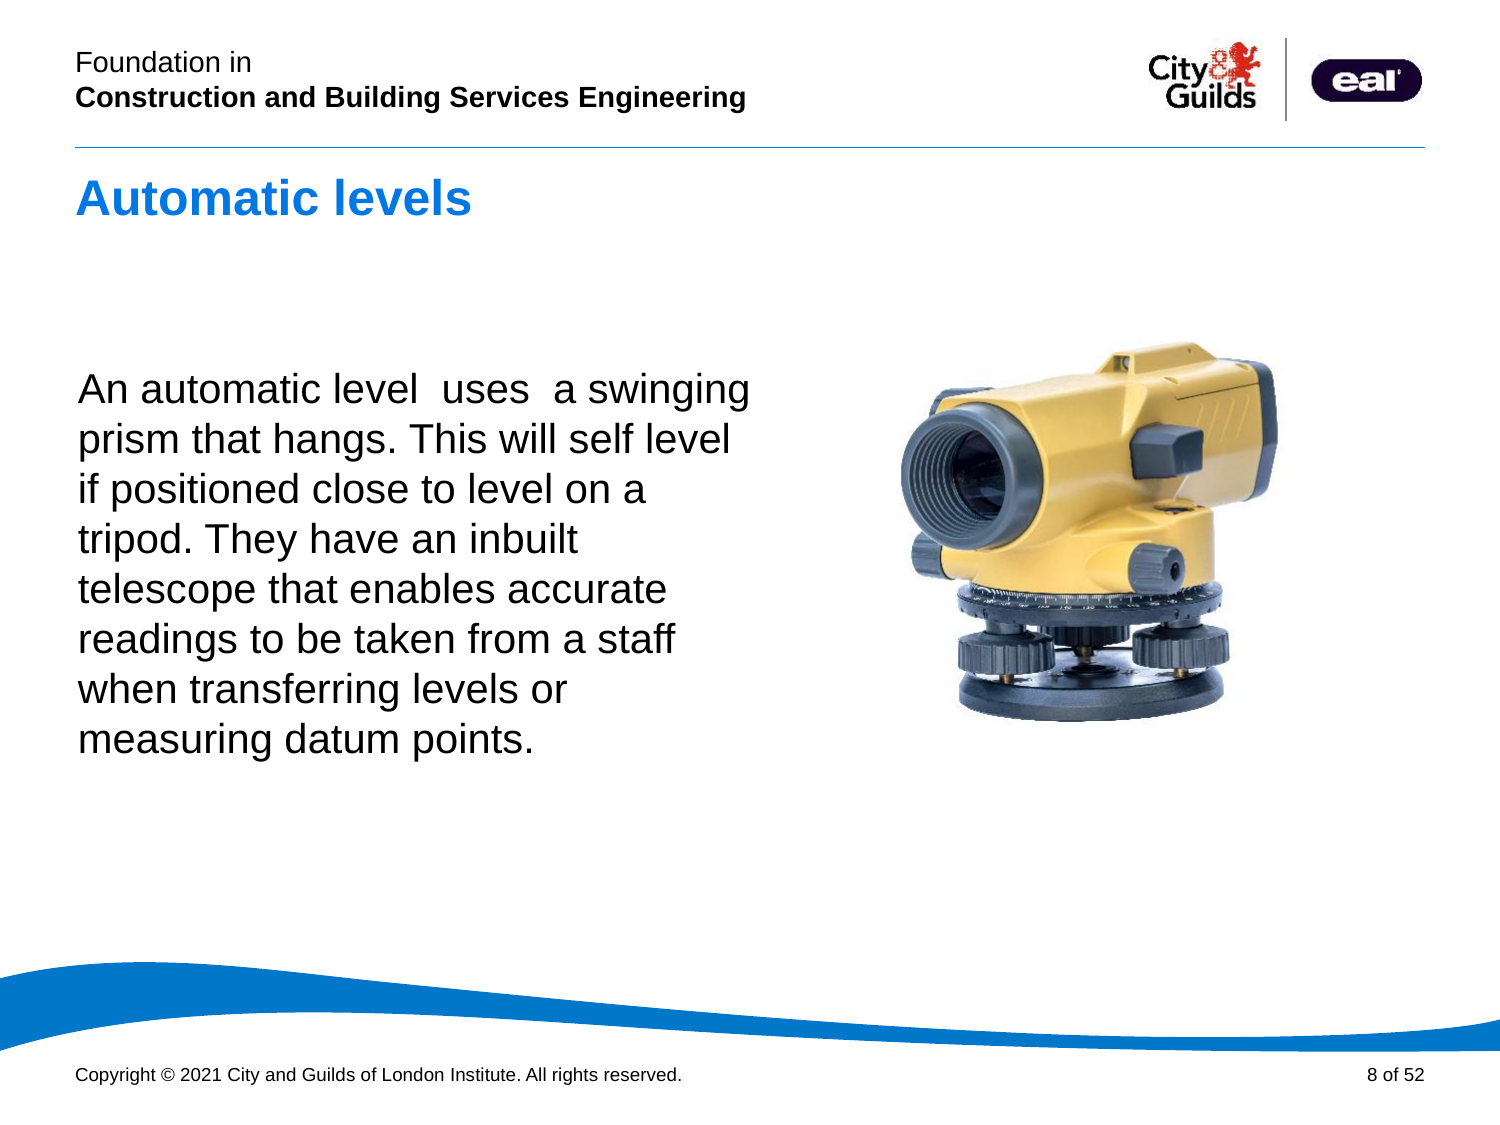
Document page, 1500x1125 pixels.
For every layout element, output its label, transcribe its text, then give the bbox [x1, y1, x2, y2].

picture [1149, 38, 1422, 121]
list An automatic level uses a swinging prism that hangs. This will self level if positioned close to level on a tripod. They have an inbuilt telescope that enables accurate readings to be taken from a staff when transferring levels or measuring datum points. [77, 361, 754, 863]
title Automatic levels [74, 165, 1426, 229]
picture [819, 196, 1498, 776]
